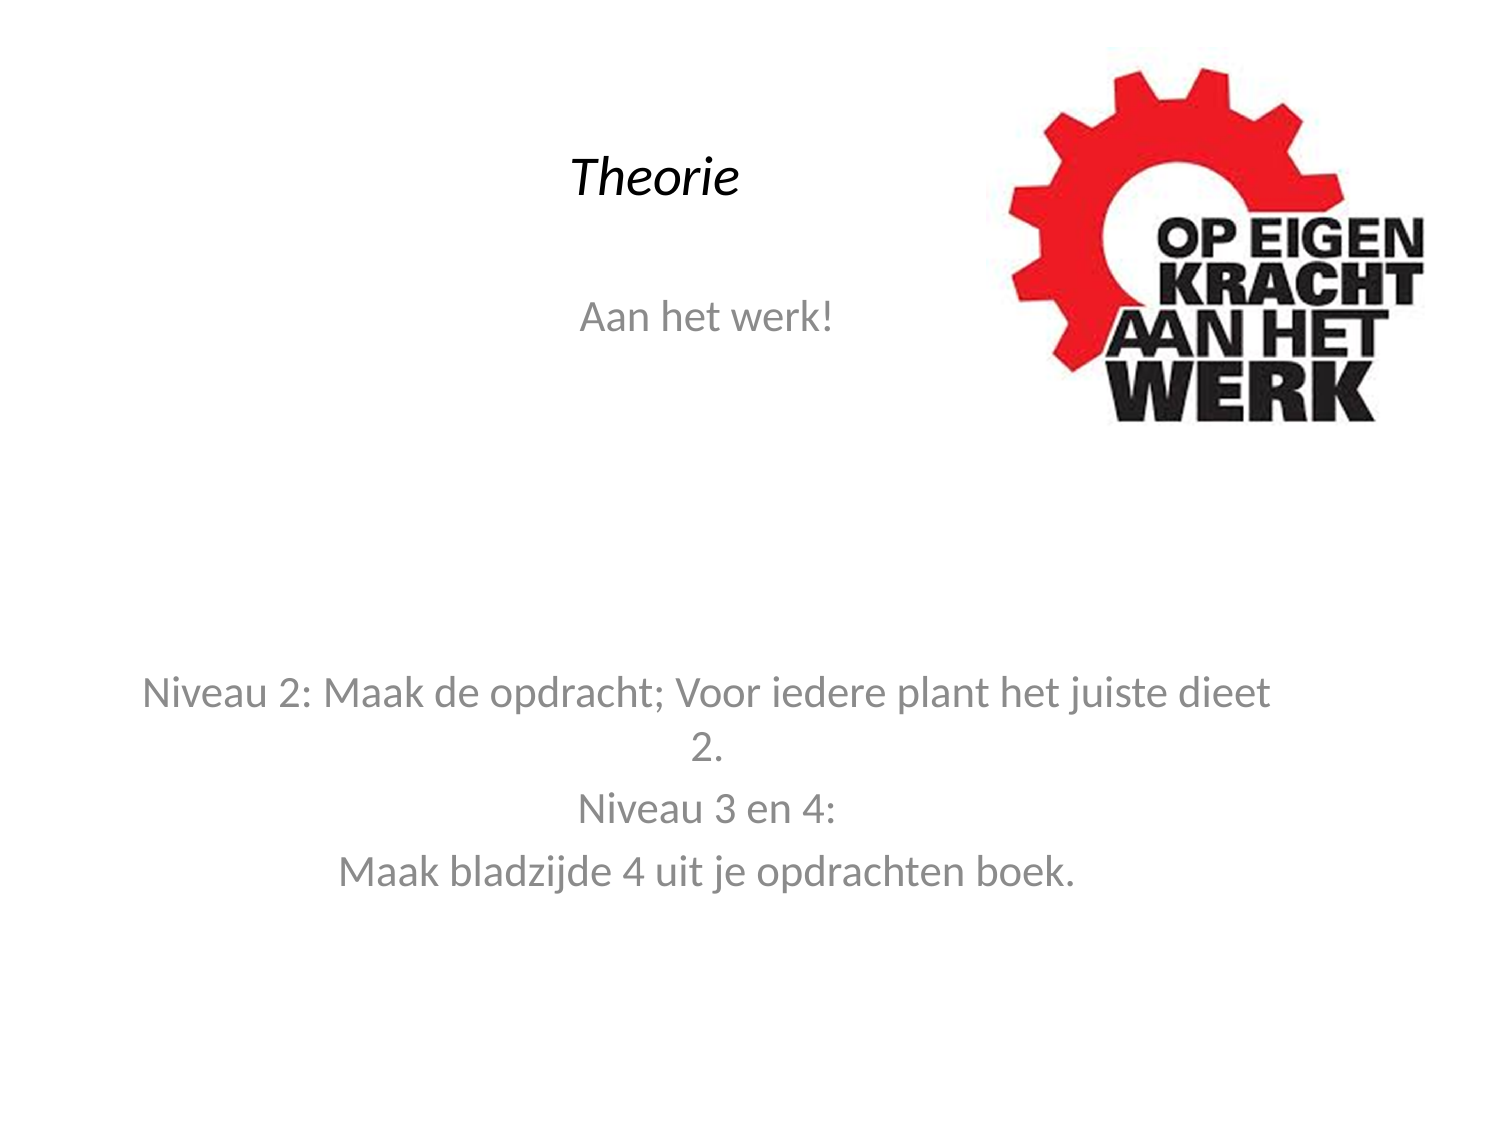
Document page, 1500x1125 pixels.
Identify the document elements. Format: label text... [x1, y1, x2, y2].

picture [985, 47, 1445, 440]
subtitle Aan het werk! Niveau 2: Maak de opdracht; Voor iedere plant het juiste dieet 2. Niveau 3 en 4: Maak bladzijde 4 uit je opdrachten boek. [122, 278, 1293, 905]
title Theorie [112, 101, 980, 244]
